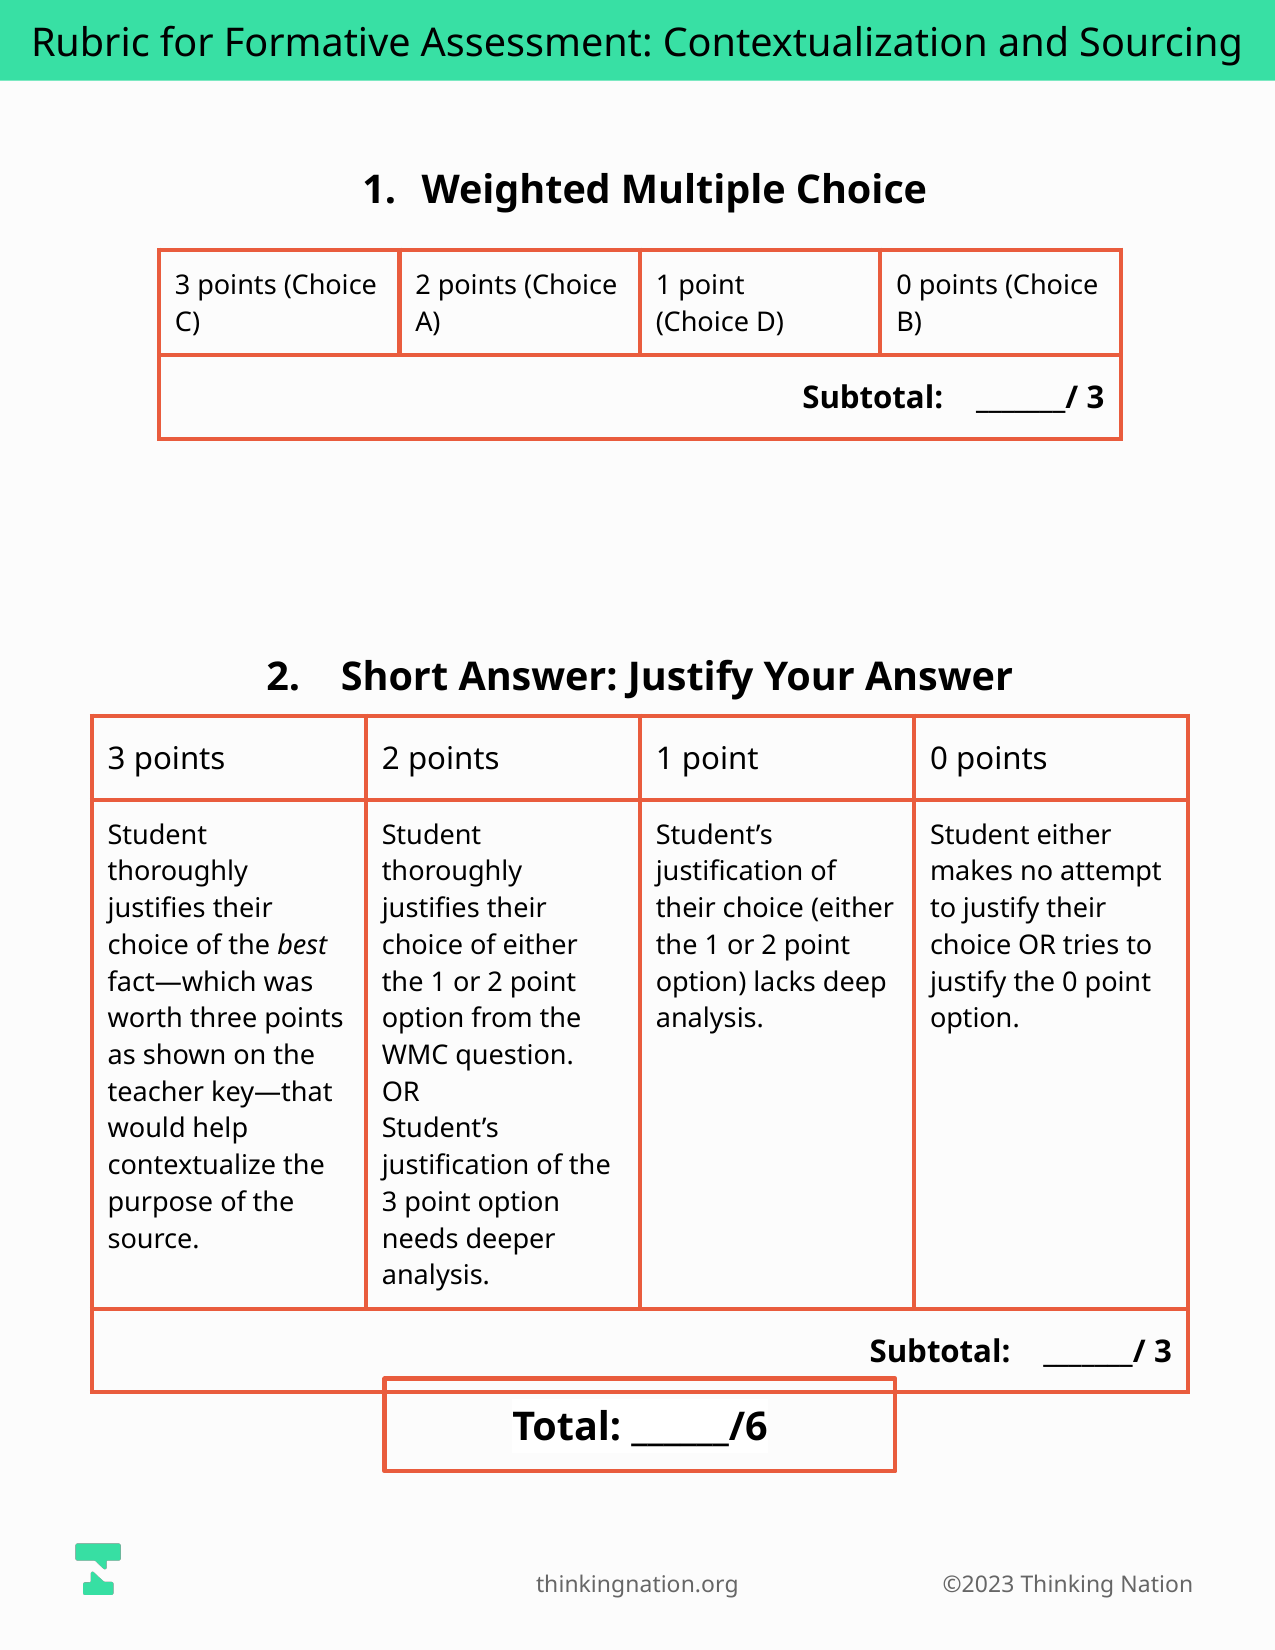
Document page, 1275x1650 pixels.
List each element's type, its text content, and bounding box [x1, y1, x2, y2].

text_box 2. Short Answer: Justify Your Answer [205, 634, 1075, 705]
text_box Total: ______/6 [384, 1378, 896, 1472]
picture [62, 1533, 134, 1605]
text_box thinkingnation.org [486, 1553, 789, 1605]
table_header 2 points [368, 718, 638, 798]
table_cell Student either makes no attempt to justify their choice OR tries to justify the 0 point option. [916, 802, 1186, 1307]
table_header 3 points [94, 718, 364, 798]
table_header 1 point [642, 718, 912, 798]
table_cell Subtotal: _______/ 3 [161, 357, 1119, 437]
table_cell Subtotal: _______/ 3 [94, 1311, 1186, 1390]
table_cell Student thoroughly justifies their choice of either the 1 or 2 point option from the WMC question. OR Student’s justification of the 3 point option needs deeper analysis. [368, 802, 638, 1307]
text_box Weighted Multiple Choice [277, 147, 1003, 218]
table_header 3 points (Choice C) [161, 252, 397, 353]
table_cell Student thoroughly justifies their choice of the best fact—which was worth three points as shown on the teacher key—that would help contextualize the purpose of the source. [94, 802, 364, 1307]
table_header 0 points (Choice B) [882, 252, 1119, 353]
table_header 2 points (Choice A) [402, 252, 638, 353]
table_cell Student’s justification of their choice (either the 1 or 2 point option) lacks deep analysis. [642, 802, 912, 1307]
text_box ©2023 Thinking Nation [907, 1553, 1210, 1605]
text_box Rubric for Formative Assessment: Contextualization and Sourcing [0, 0, 1275, 81]
table_header 0 points [916, 718, 1186, 798]
table_header 1 point (Choice D) [642, 252, 878, 353]
